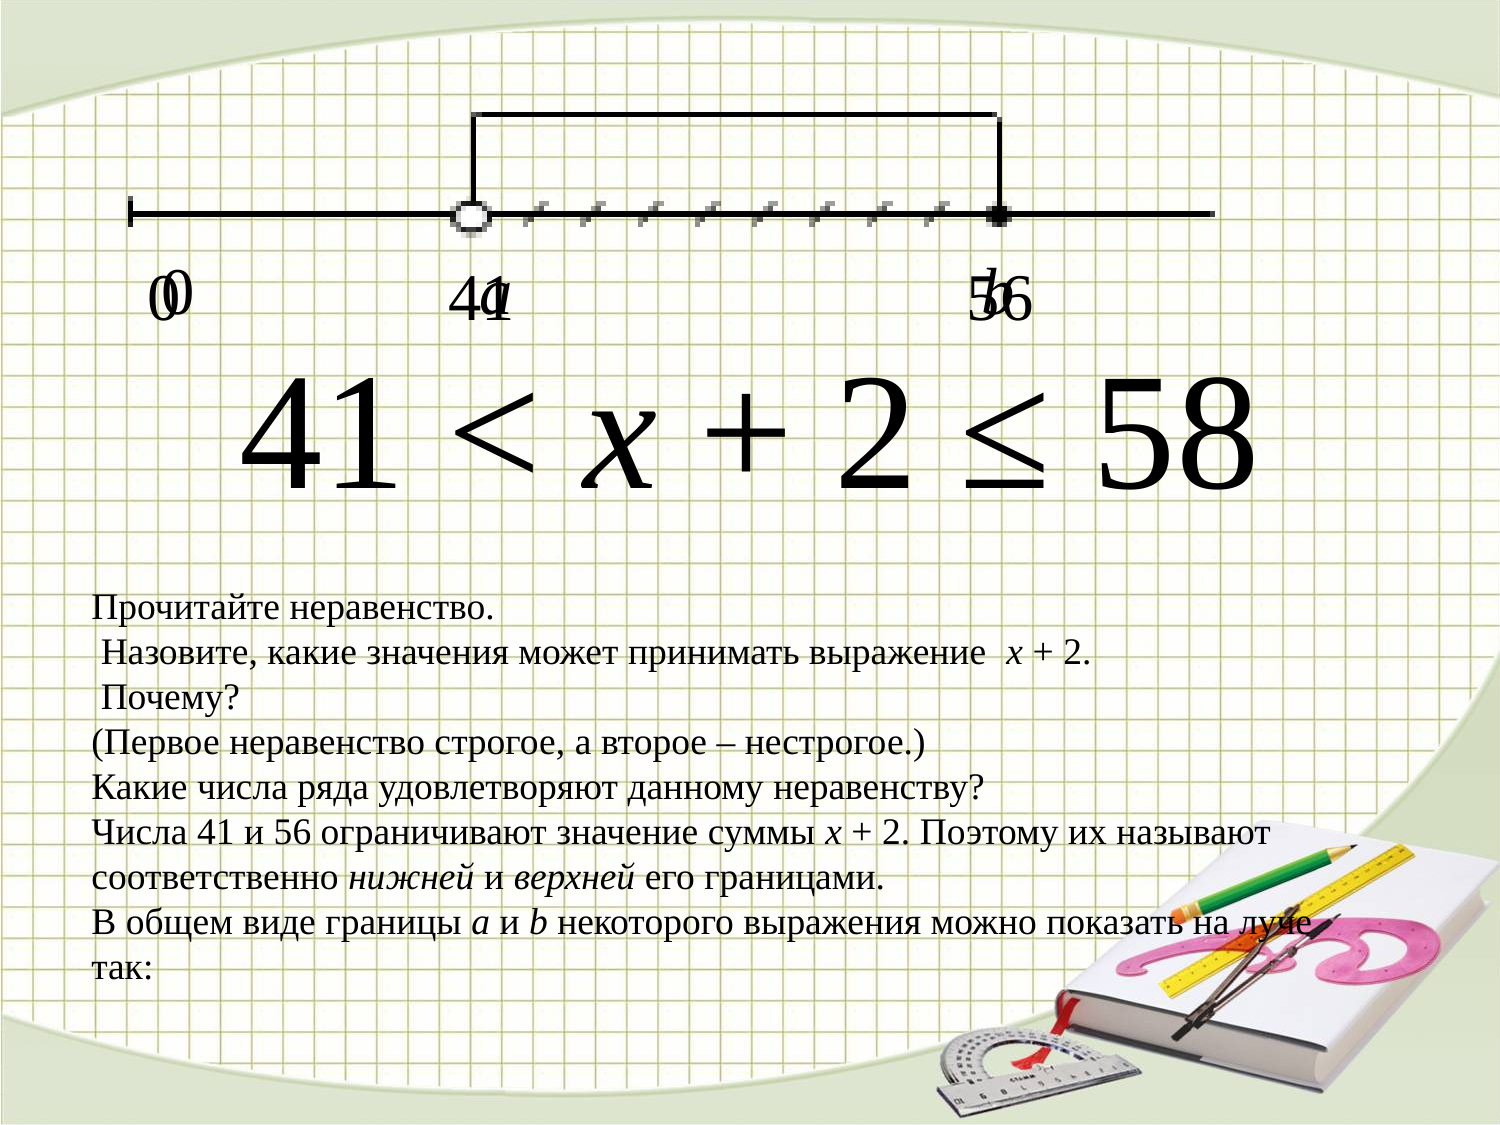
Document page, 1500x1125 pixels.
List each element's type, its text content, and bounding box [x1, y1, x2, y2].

text_box 0 а b [129, 247, 1031, 336]
picture [0, 75, 1500, 1125]
text_box [0, 0, 1500, 75]
text_box 41 < х + 2 ≤ 58 [171, 341, 1329, 527]
text_box 0 41 56 [115, 246, 1500, 341]
text_box Прочитайте неравенство. Назовите, какие значения может принимать выражение x + 2. Почему? (Первое неравенство строгое, а второе – нестрогое.) Какие числа ряда удовлетворяют данному неравенству? Числа 41 и 56 ограничивают значение суммы x + 2. Поэтому их называют соответственно нижней и верхней его границами. В общем виде границы a и b некоторого выражения можно показать на луче так: [76, 574, 1365, 1039]
